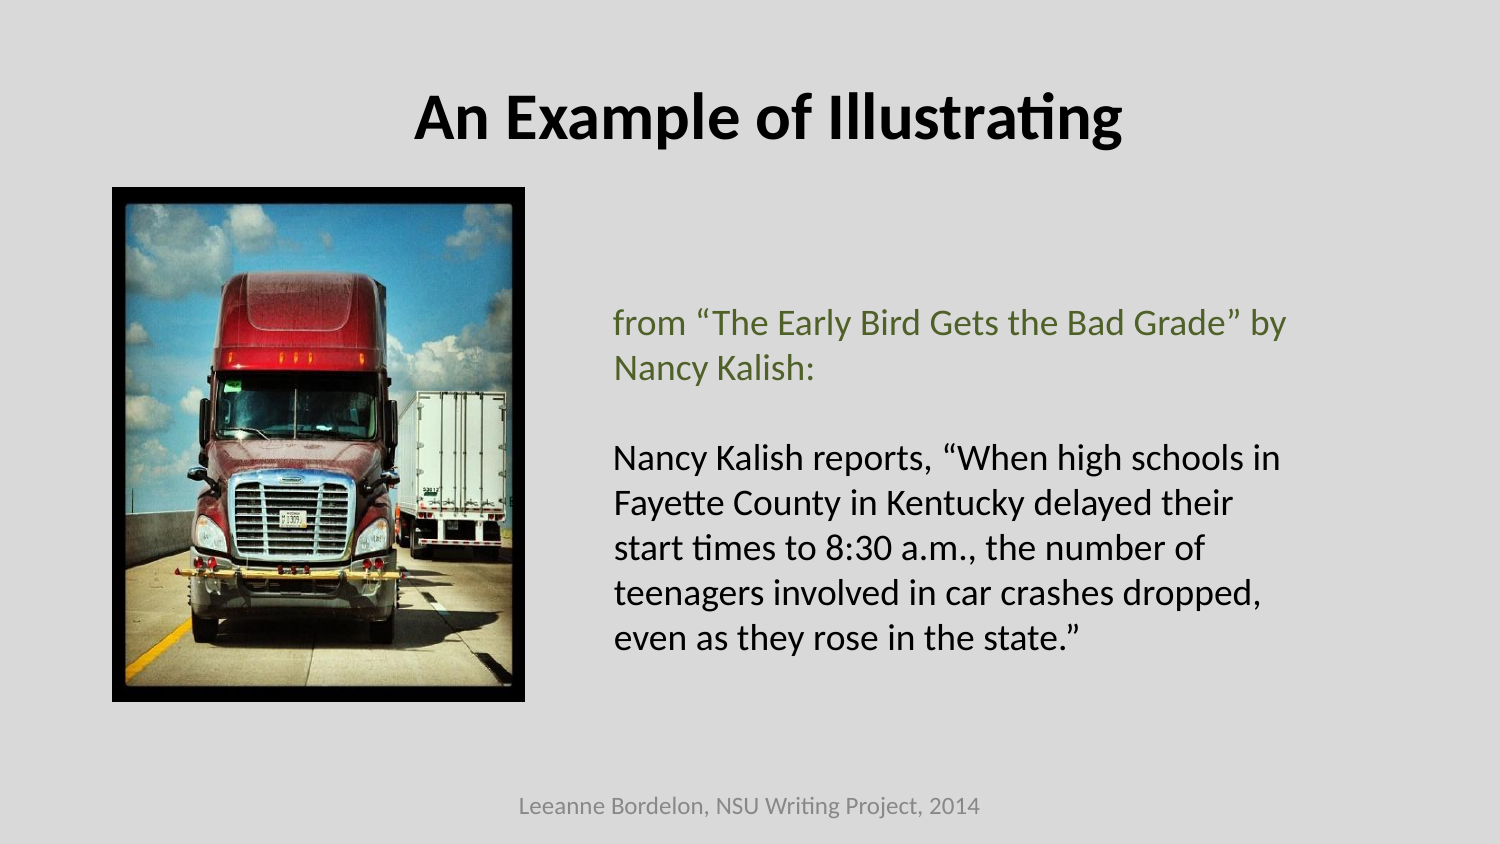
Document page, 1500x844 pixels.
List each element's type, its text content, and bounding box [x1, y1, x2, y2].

text_box from “The Early Bird Gets the Bad Grade” by Nancy Kalish: Nancy Kalish reports, “When high schools in Fayette County in Kentucky delayed their start times to 8:30 a.m., the number of teenagers involved in car crashes dropped, even as they rose in the state.” [574, 290, 1325, 575]
footer Leeanne Bordelon, NSU Writing Project, 2014 [496, 787, 1004, 822]
picture [112, 187, 526, 703]
title An Example of Illustrating [112, 75, 1427, 162]
